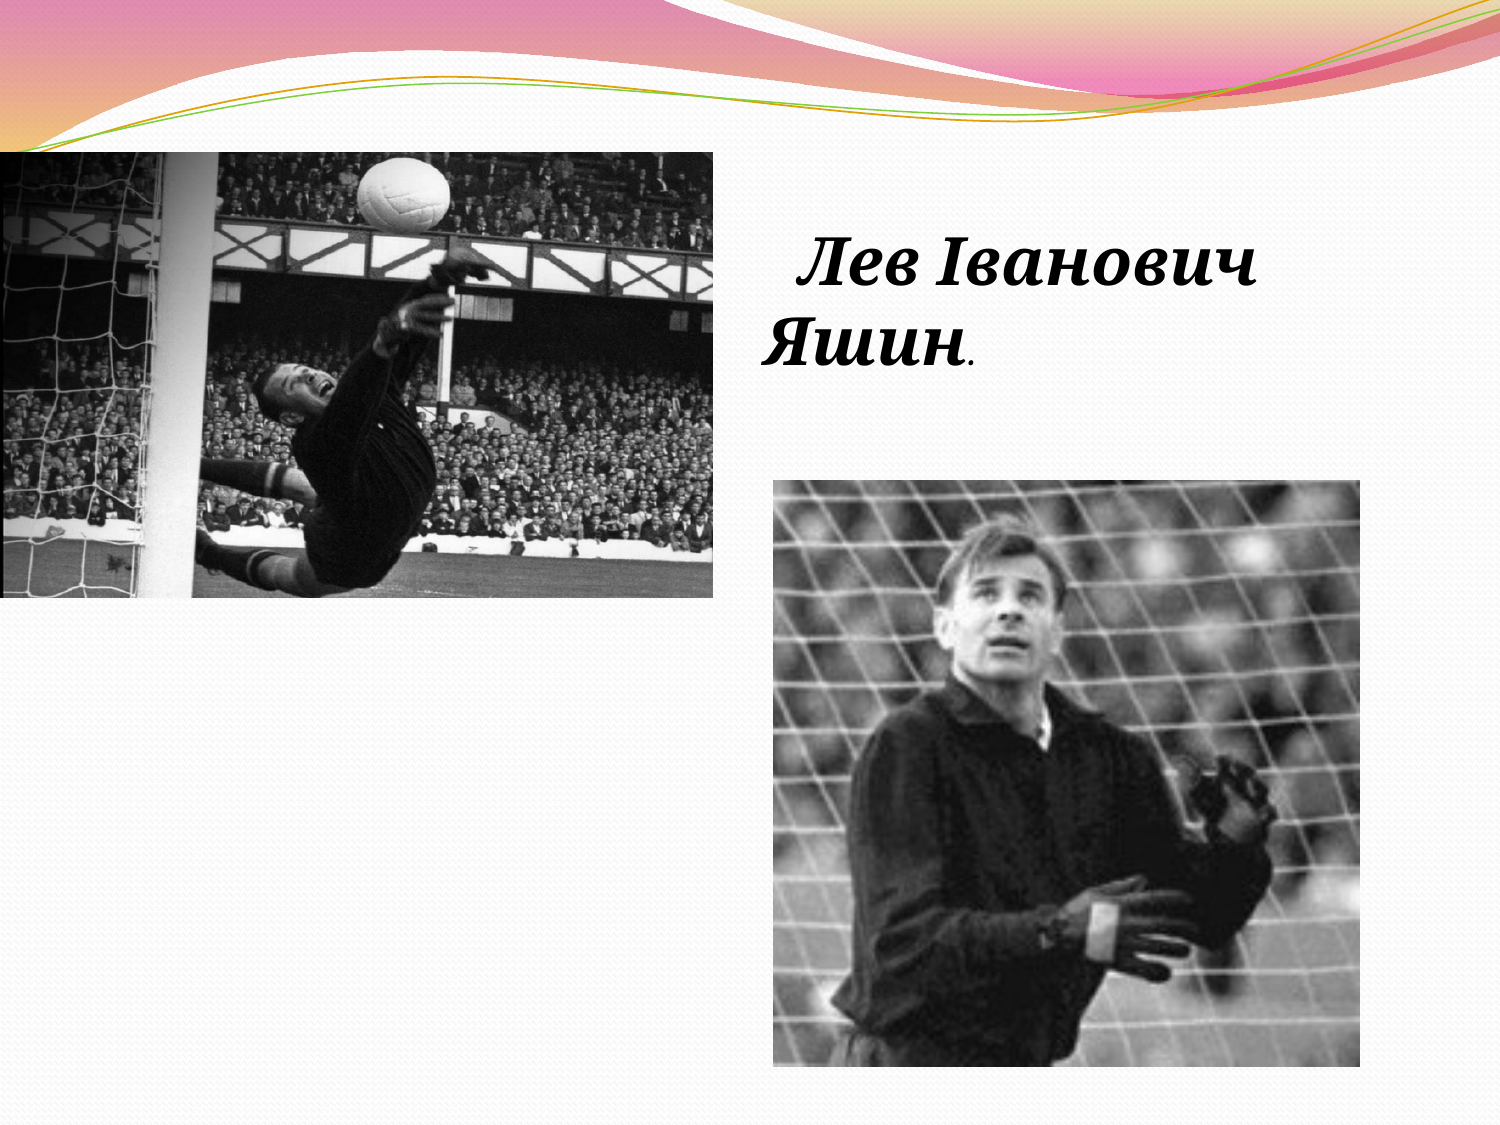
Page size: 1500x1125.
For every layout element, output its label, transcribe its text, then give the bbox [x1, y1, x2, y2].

text_box Лев Іванович Яшин. [756, 210, 1477, 386]
picture [773, 480, 1360, 1067]
picture [0, 152, 713, 598]
